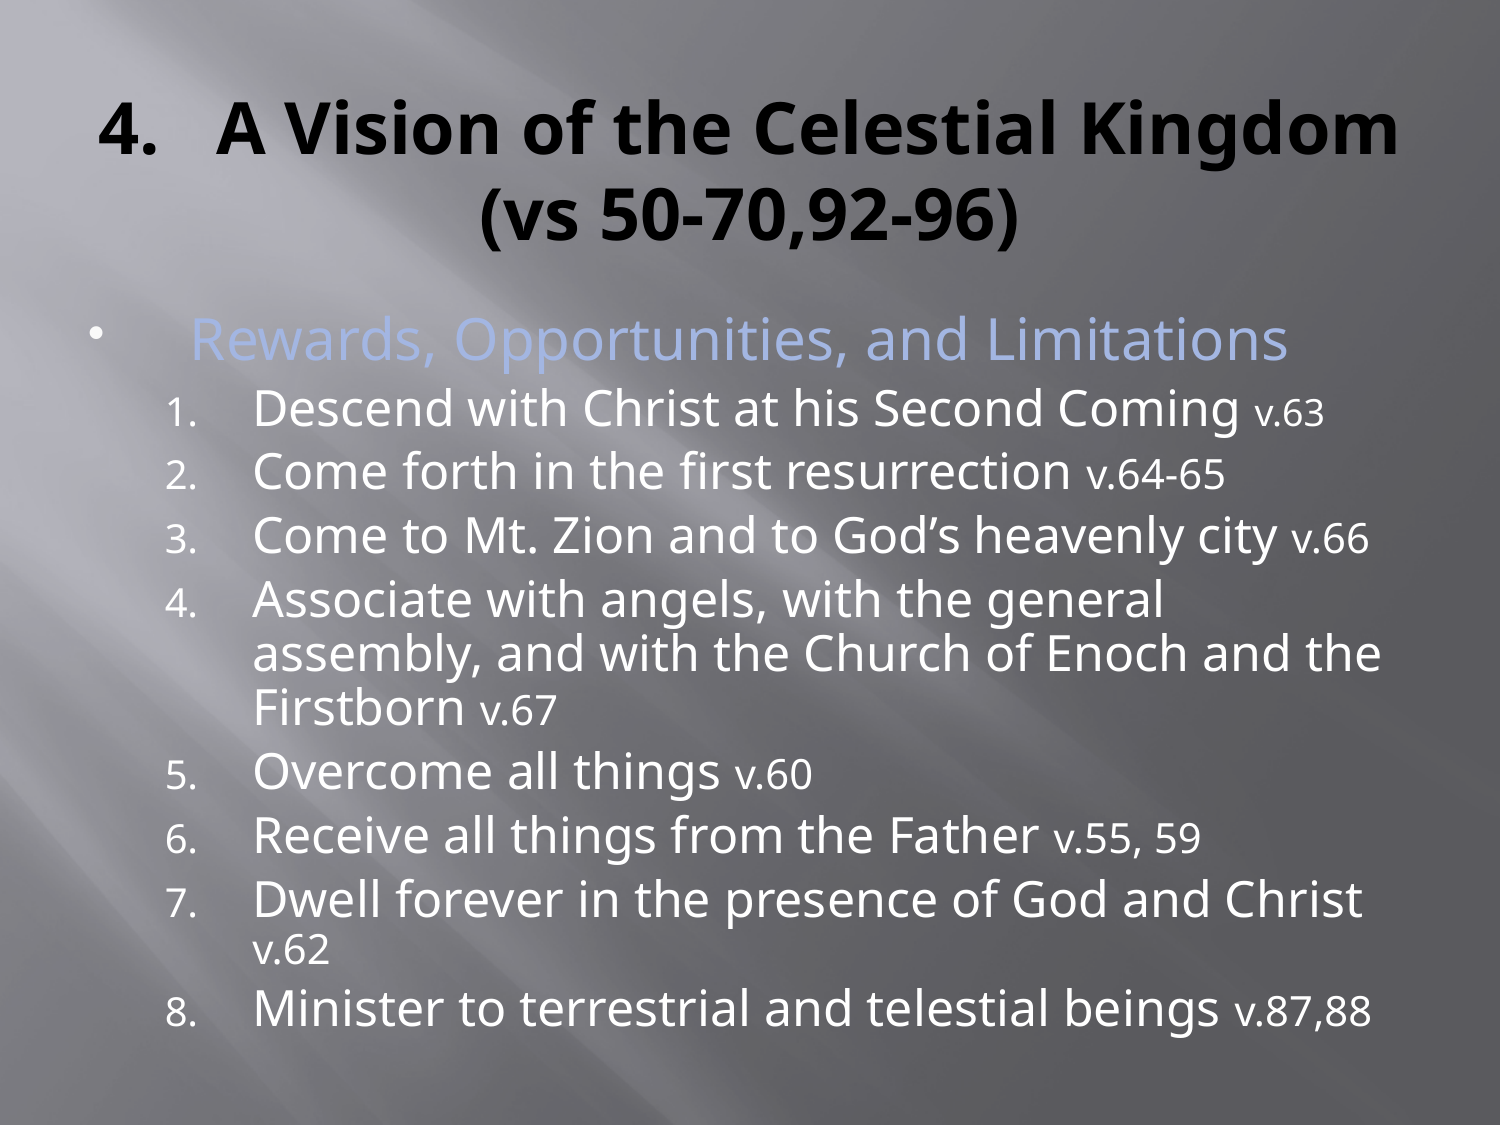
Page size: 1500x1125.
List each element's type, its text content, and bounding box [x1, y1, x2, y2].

list Rewards, Opportunities, and Limitations Descend with Christ at his Second Coming v.63 Come forth in the first resurrection v.64-65 Come to Mt. Zion and to God’s heavenly city v.66 Associate with angels, with the general assembly, and with the Church of Enoch and the Firstborn v.67 Overcome all things v.60 Receive all things from the Father v.55, 59 Dwell forever in the presence of God and Christ v.62 Minister to terrestrial and telestial beings v.87,88 [75, 302, 1425, 1075]
title 4. A Vision of the Celestial Kingdom (vs 50-70,92-96) [75, 75, 1425, 263]
